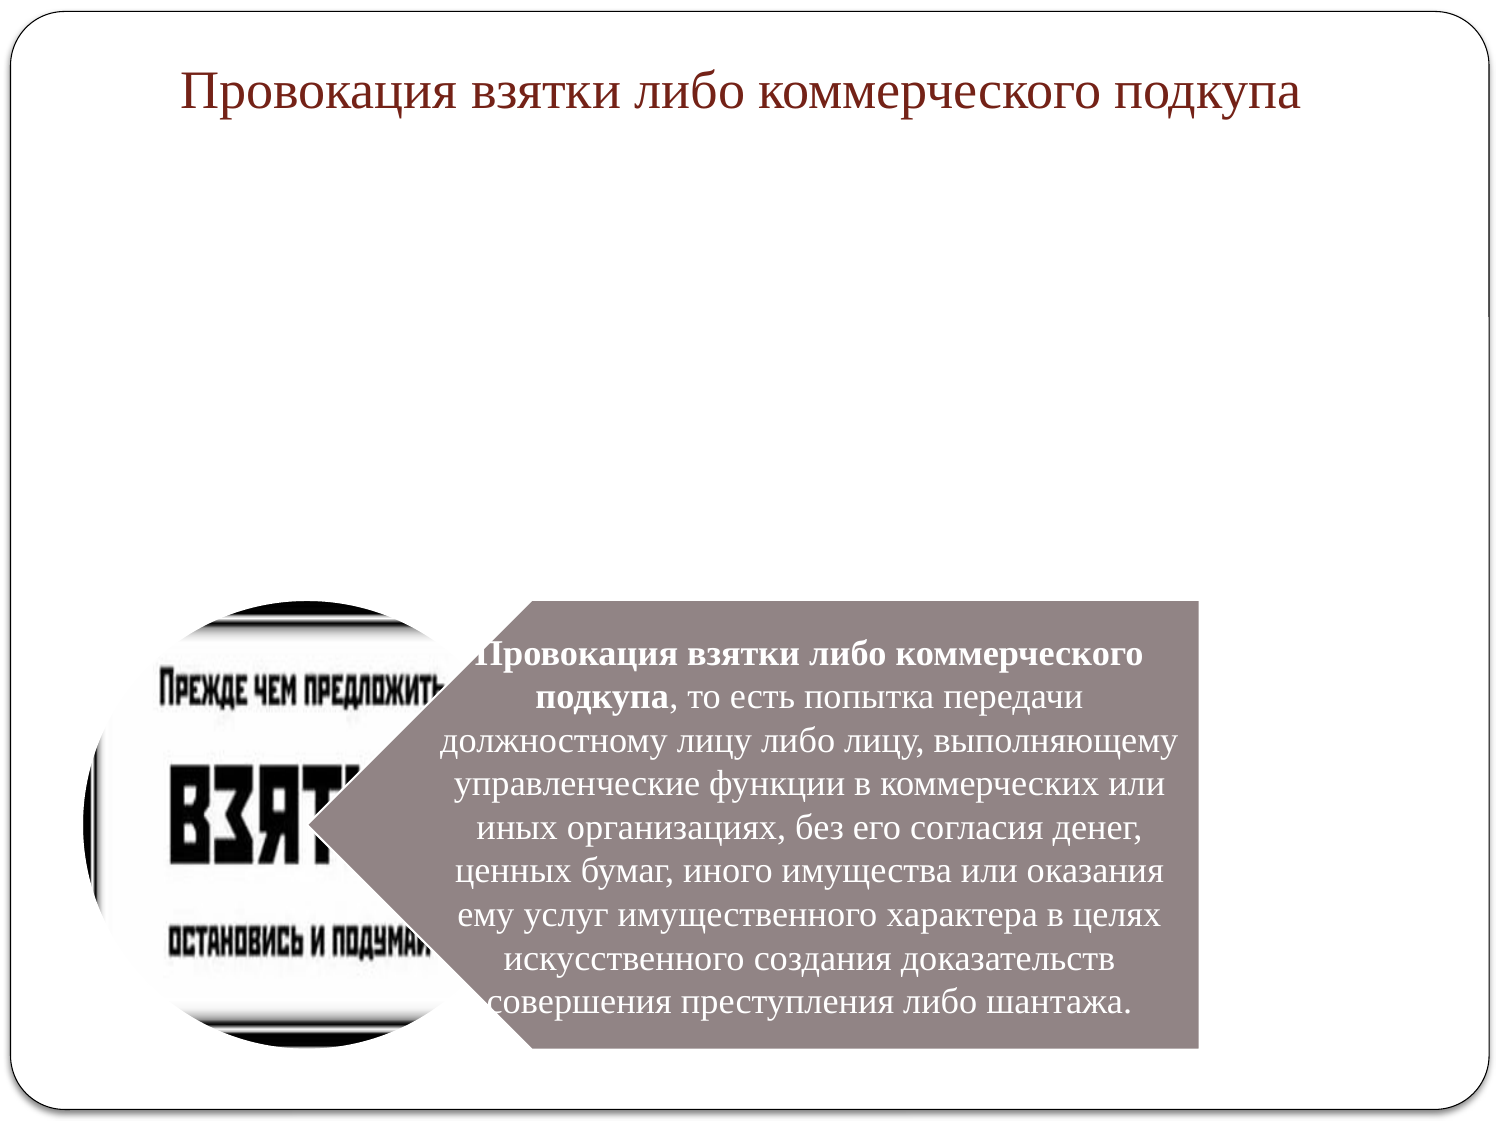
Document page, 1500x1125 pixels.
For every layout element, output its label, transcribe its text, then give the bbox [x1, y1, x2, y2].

title Провокация взятки либо коммерческого подкупа [70, 46, 1413, 135]
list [81, 222, 1425, 1050]
